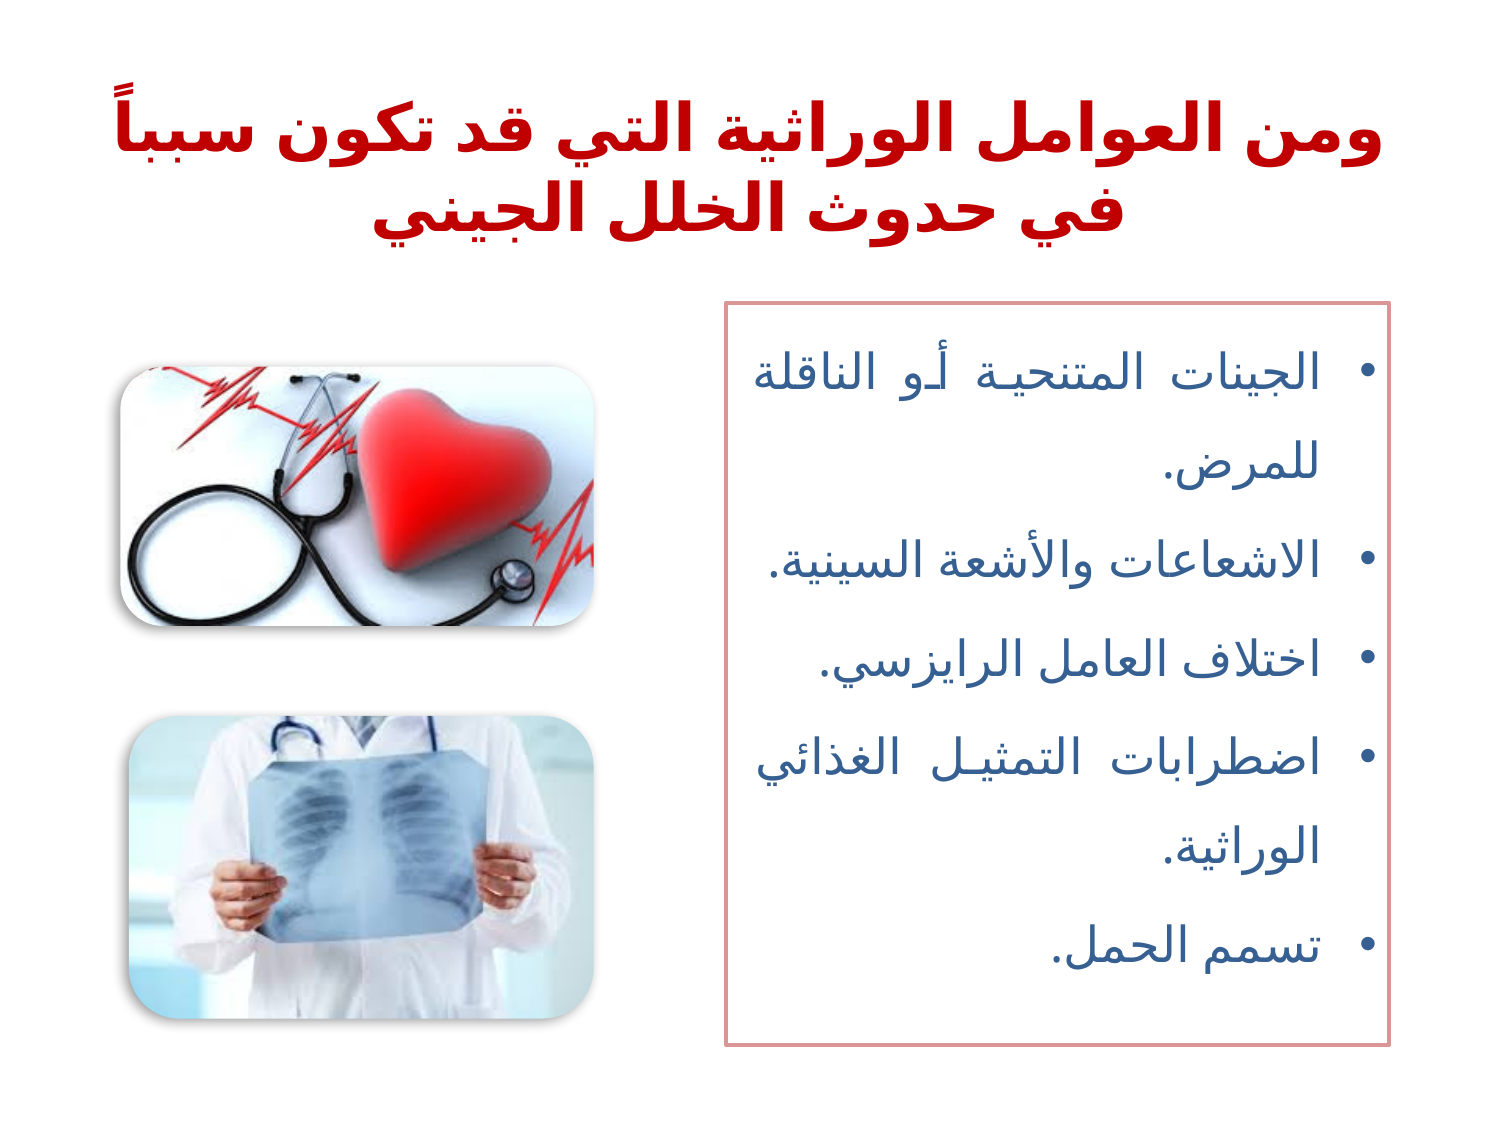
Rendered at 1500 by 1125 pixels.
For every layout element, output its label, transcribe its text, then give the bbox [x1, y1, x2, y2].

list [120, 366, 594, 627]
picture [128, 715, 594, 1019]
list الجينات المتنحية أو الناقلة للمرض. الاشعاعات والأشعة السينية. اختلاف العامل الرايزسي. اضطرابات التمثيل الغذائي الوراثية. تسمم الحمل. [724, 301, 1391, 1047]
title ومن العوامل الوراثية التي قد تكون سبباً في حدوث الخلل الجيني [75, 71, 1425, 259]
